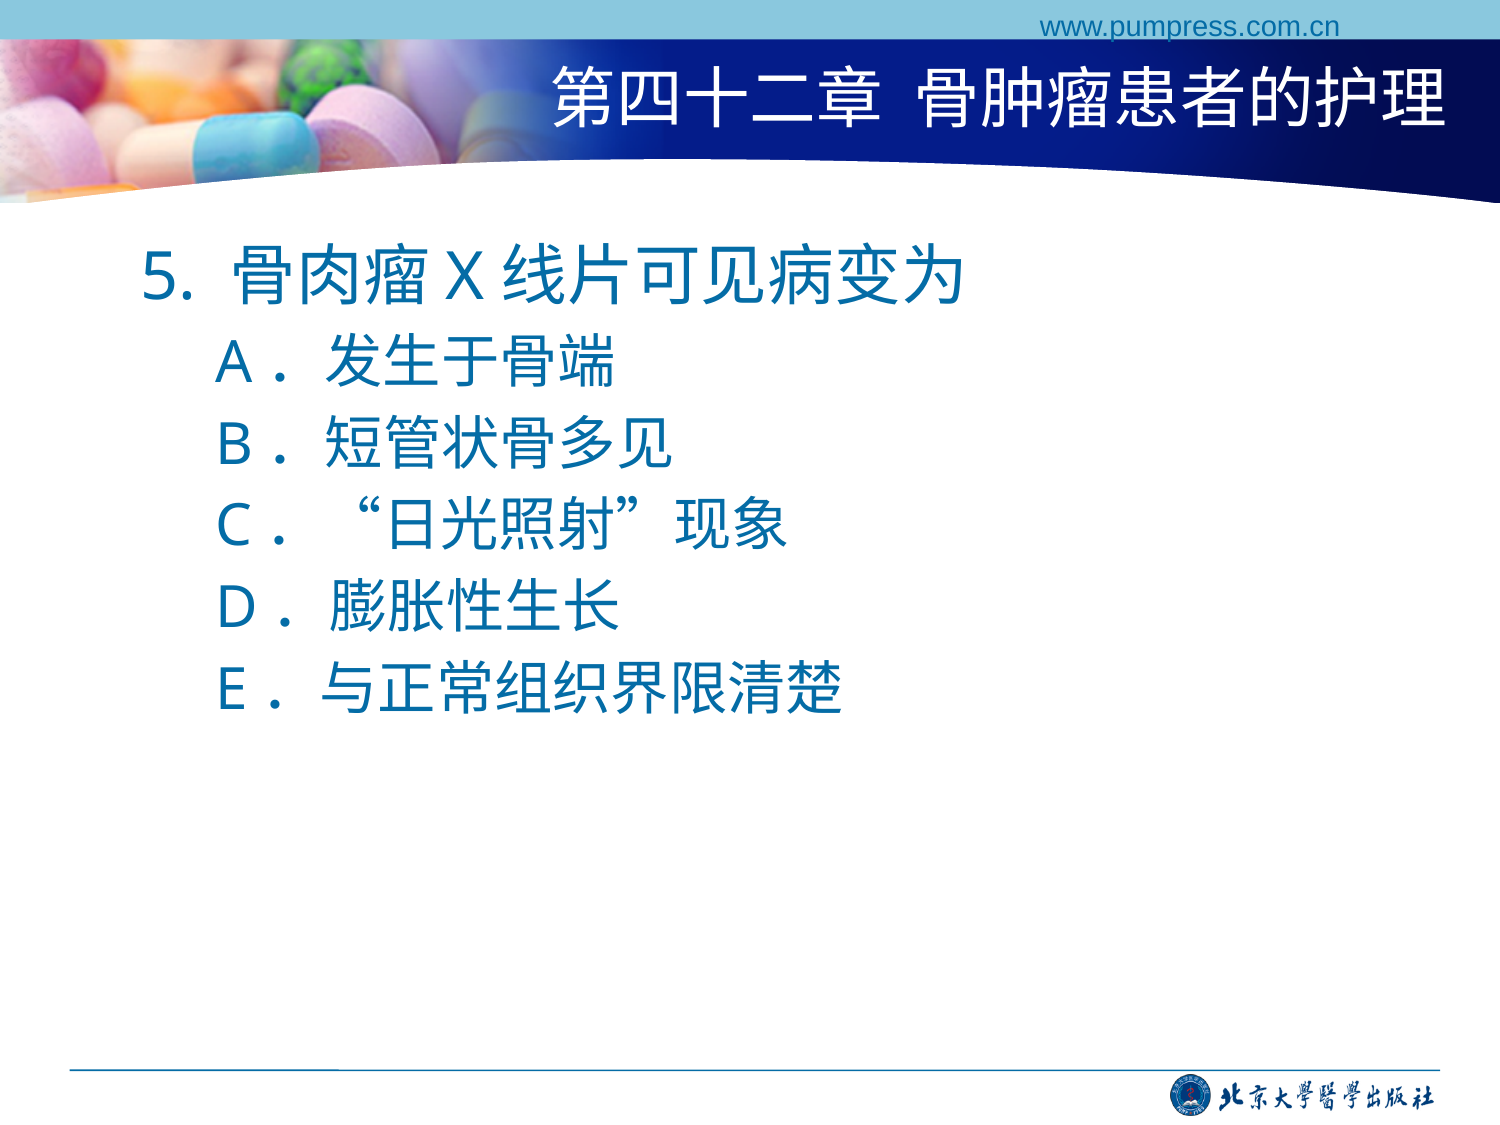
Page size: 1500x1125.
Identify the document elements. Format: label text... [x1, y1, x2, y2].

list 5. 骨肉瘤X线片可见病变为 A．发生于骨端 B．短管状骨多见 C．“日光照射”现象 D．膨胀性生长 E．与正常组织界限清楚 [49, 224, 1463, 1026]
title 第四十二章 骨肿瘤患者的护理 [137, 49, 1463, 143]
slide_number www.pumpress.com.cn [1025, 0, 1463, 38]
picture [1170, 1074, 1436, 1118]
picture [0, 40, 1500, 203]
